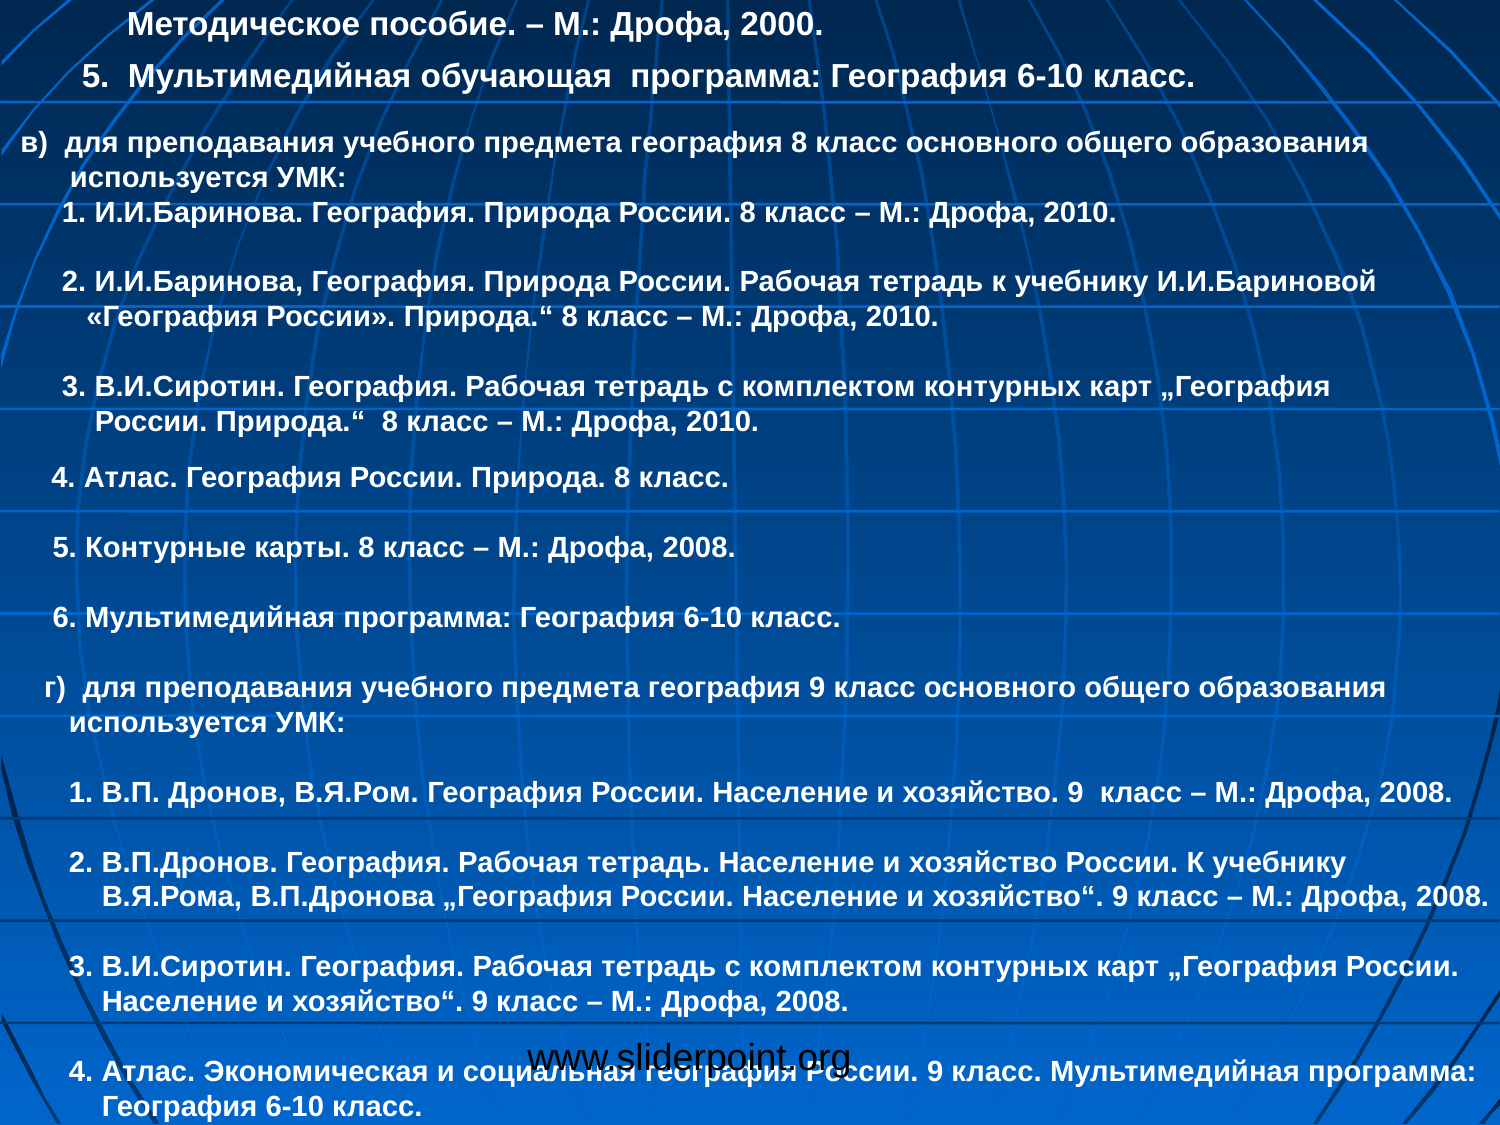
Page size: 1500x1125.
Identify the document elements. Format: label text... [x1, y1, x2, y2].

footer www.sliderpoint.org [512, 1024, 988, 1100]
text_box 5. Мультимедийная обучающая программа: География 6-10 класс. [57, 46, 1213, 102]
text_box Методическое пособие. – М.: Дрофа, 2000. [112, 0, 863, 99]
text_box 4. Атлас. География России. Природа. 8 класс. 5. Контурные карты. 8 класс – М.: Дрофа, 2008. 6. Мультимедийная программа: География 6-10 класс. г) для преподавания учебного предмета география 9 класс основного общего образования используется УМК: 1. В.П. Дронов, В.Я.Ром. География России. Население и хозяйство. 9 класс – М.: Дрофа, 2008. 2. В.П.Дронов. География. Рабочая тетрадь. Население и хозяйство России. К учебнику В.Я.Рома, В.П.Дронова „География России. Население и хозяйство“. 9 класс – М.: Дрофа, 2008. 3. В.И.Сиротин. География. Рабочая тетрадь с комплектом контурных карт „География России. Население и хозяйство“. 9 класс – М.: Дрофа, 2008. 4. Атлас. Экономическая и социальная география России. 9 класс. Мультимедийная программа: География 6-10 класс. [29, 450, 1500, 1125]
text_box в) для преподавания учебного предмета география 8 класс основного общего образования используется УМК: 1. И.И.Баринова. География. Природа России. 8 класс – М.: Дрофа, 2010. 2. И.И.Баринова, География. Природа России. Рабочая тетрадь к учебнику И.И.Бариновой «География России». Природа.“ 8 класс – М.: Дрофа, 2010. 3. В.И.Сиротин. География. Рабочая тетрадь с комплектом контурных карт „География России. Природа.“ 8 класс – М.: Дрофа, 2010. [5, 115, 1465, 480]
